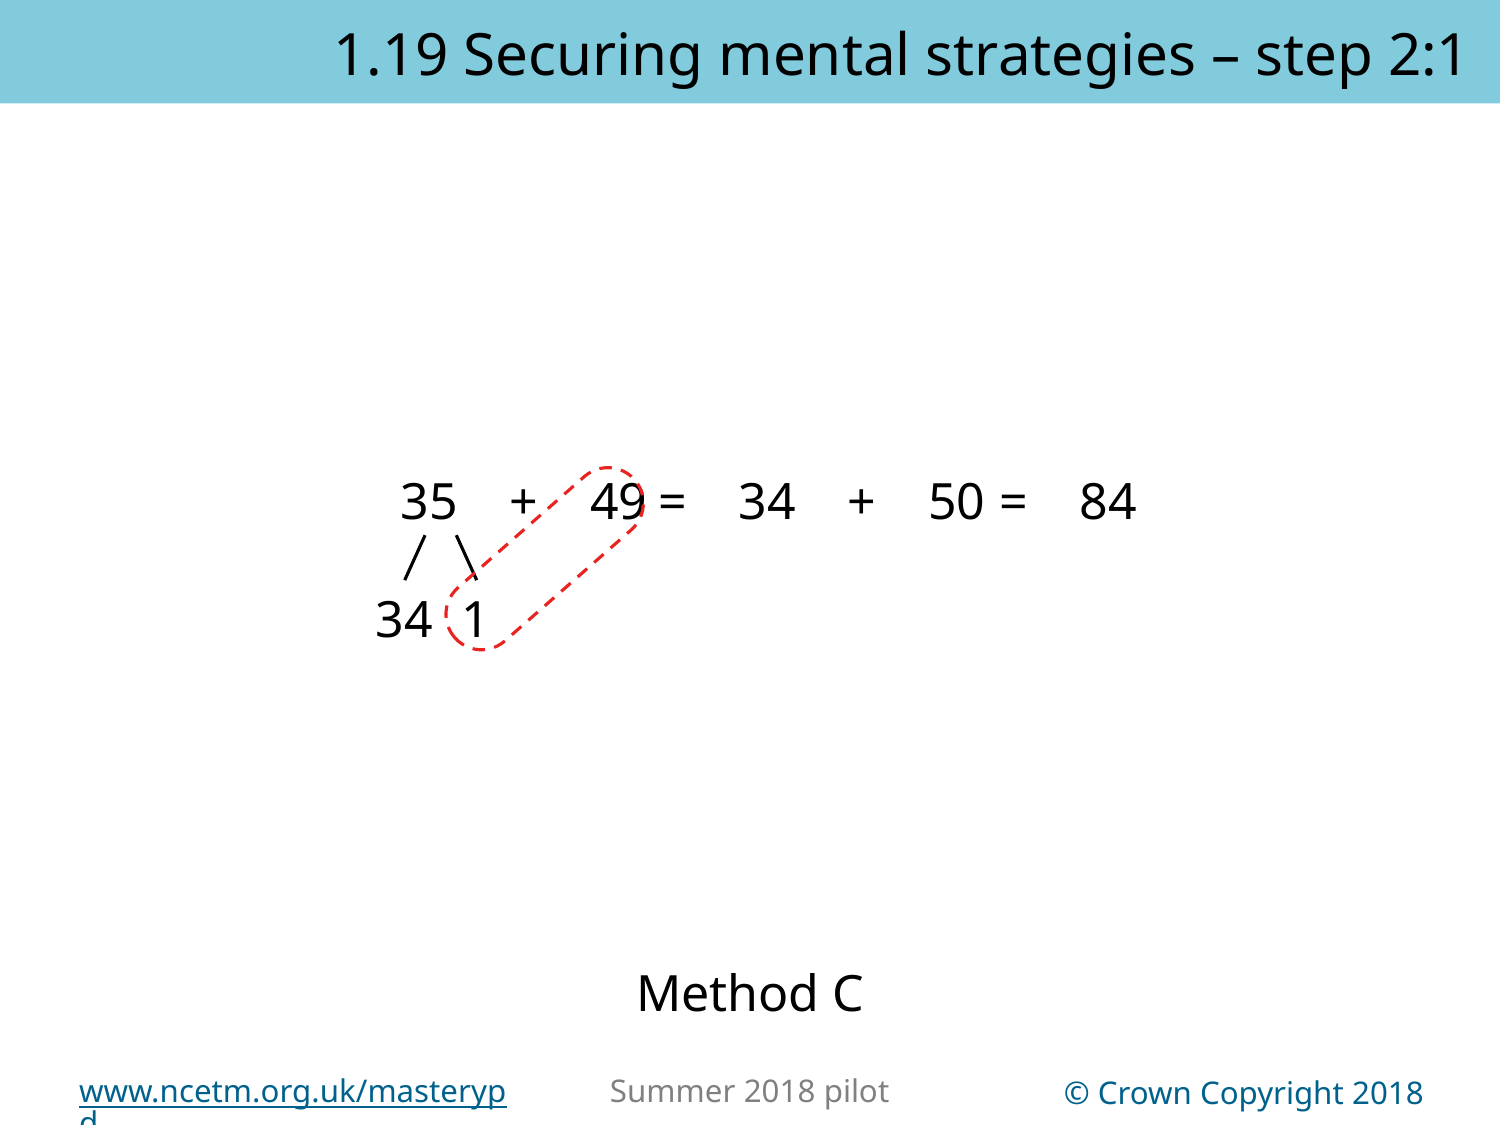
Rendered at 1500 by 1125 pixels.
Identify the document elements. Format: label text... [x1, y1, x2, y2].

text_box = 84 [999, 462, 1137, 538]
text_box 34 [360, 579, 446, 655]
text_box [404, 534, 426, 581]
text_box [446, 467, 644, 650]
text_box = 34 + 50 [658, 462, 986, 538]
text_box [456, 534, 477, 581]
text_box 1 [446, 623, 505, 655]
list 1.19 Securing mental strategies – step 2:1 [0, 0, 1500, 104]
text_box Method C [621, 953, 879, 1029]
text_box 35 + 49 [400, 462, 648, 538]
text_box 1 [446, 579, 456, 605]
